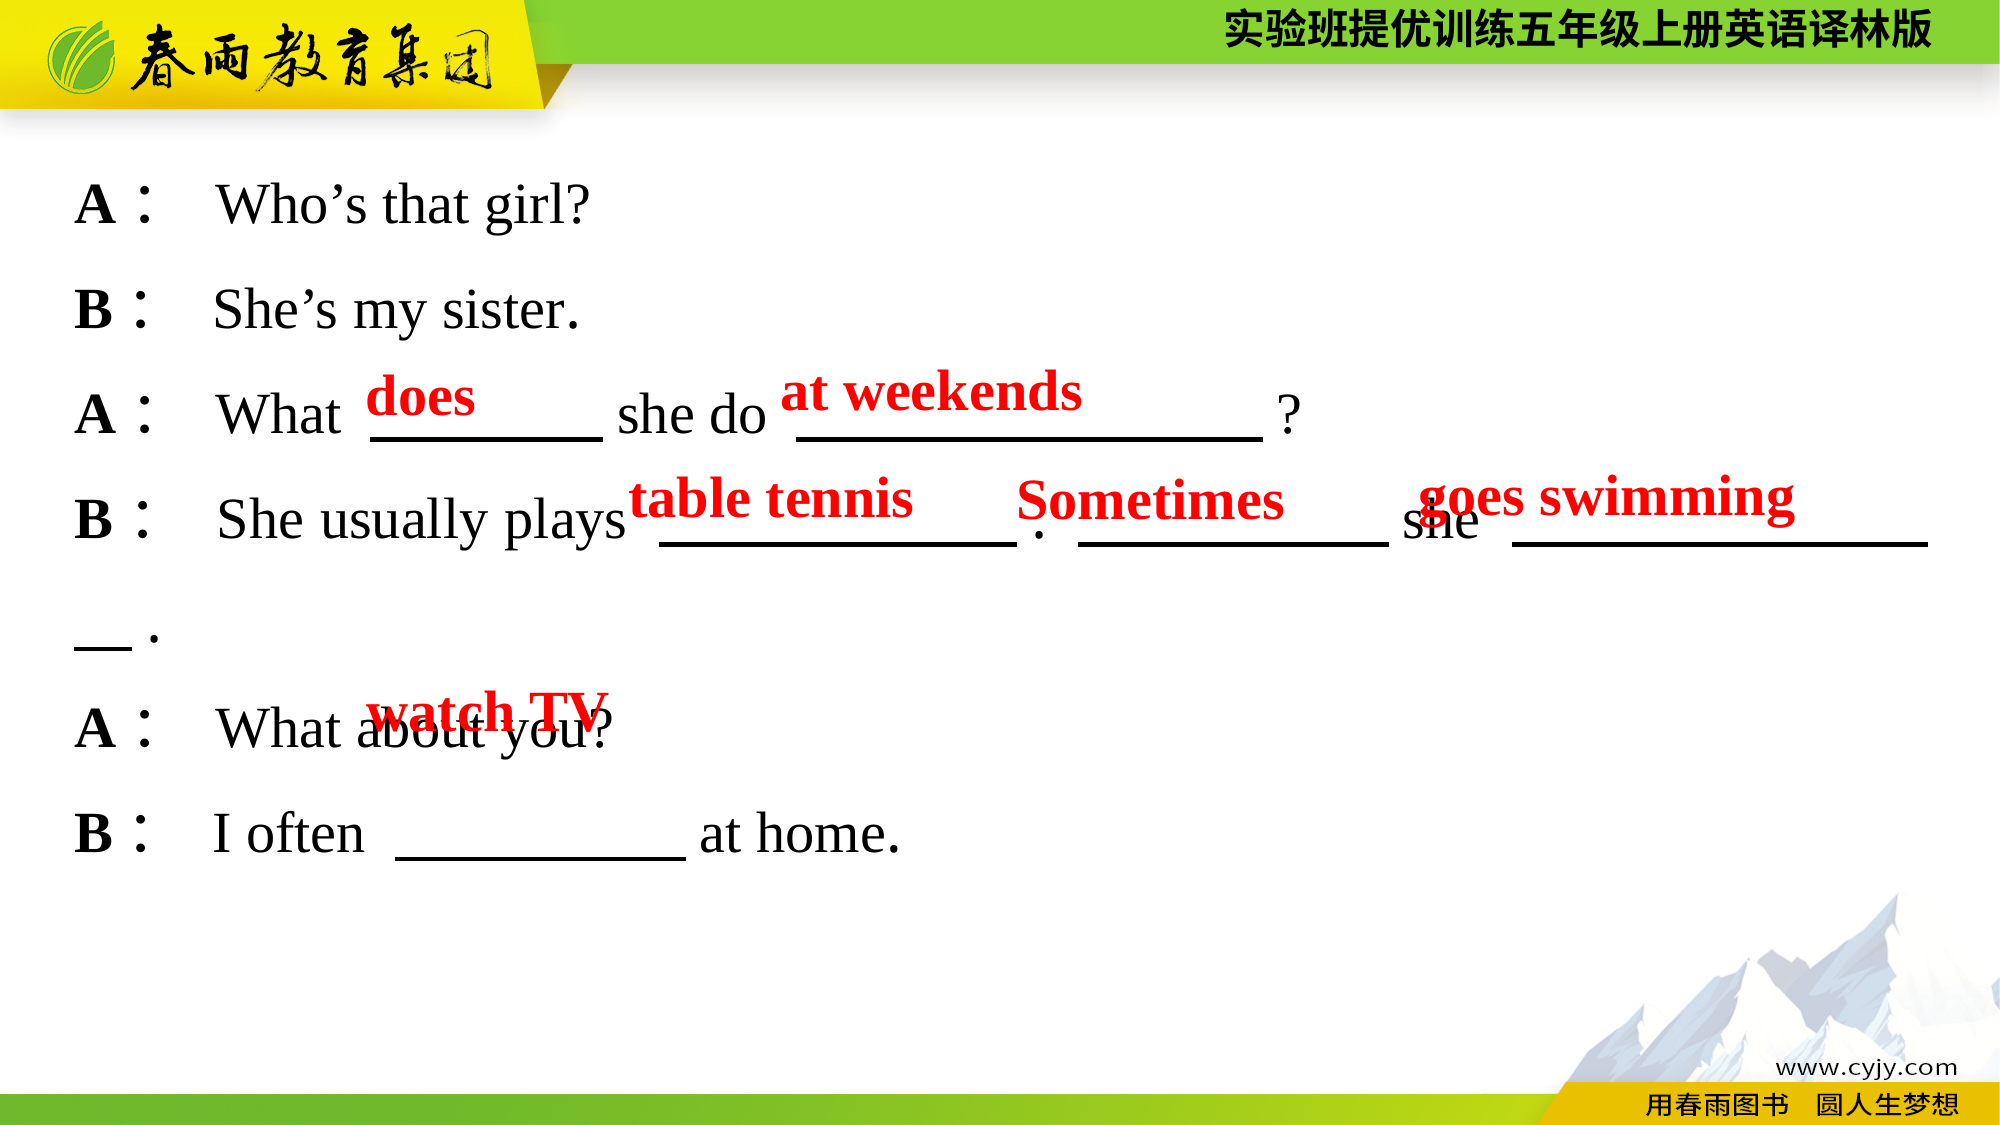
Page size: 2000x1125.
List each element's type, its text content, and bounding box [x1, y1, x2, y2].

text_box table tennis [613, 451, 931, 537]
text_box at weekends [765, 345, 1099, 430]
picture [0, 0, 2000, 1125]
list A： Who’s that girl? B： She’s my sister. A： What she do ? B： She usually plays . she . A： What about you? B： I often at home. [59, 122, 1944, 774]
text_box watch TV [351, 665, 625, 751]
text_box goes swimming [1403, 450, 1811, 535]
text_box Sometimes [1001, 454, 1301, 539]
text_box does [350, 349, 491, 435]
